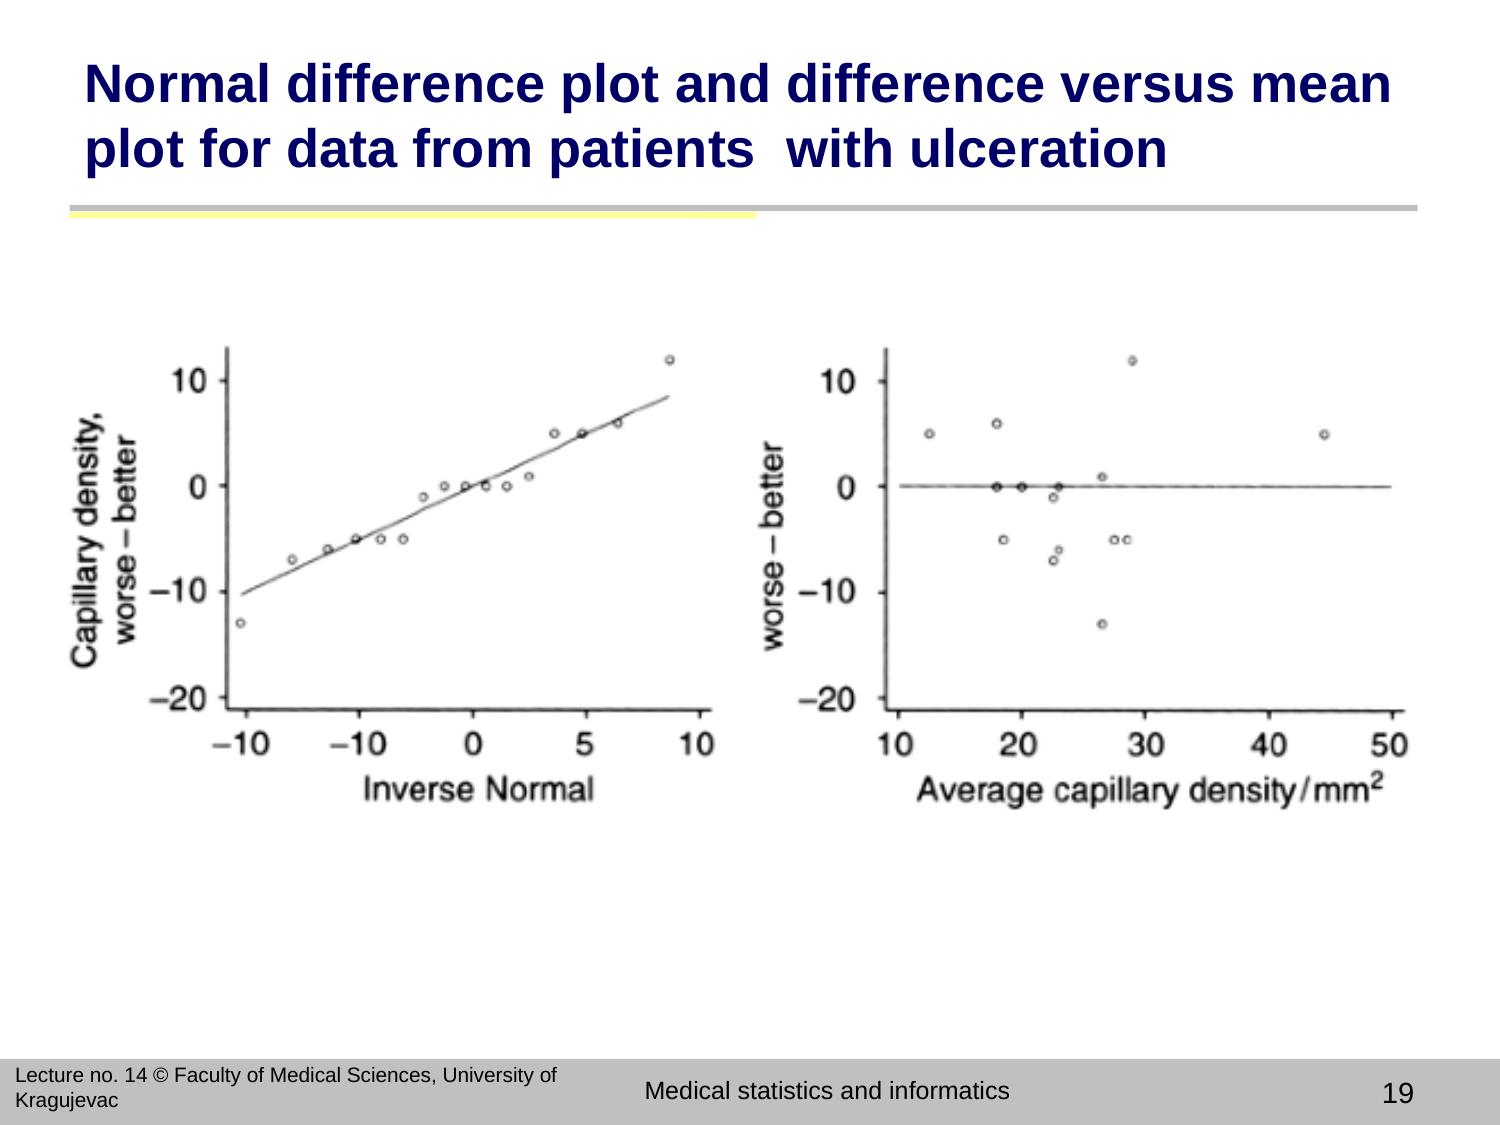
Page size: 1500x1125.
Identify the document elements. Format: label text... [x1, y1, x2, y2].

slide_number 19 [1164, 1066, 1430, 1125]
title Normal difference plot and difference versus mean plot for data from patients with ulceration [69, 19, 1426, 208]
footer Medical statistics and informatics [512, 1066, 1144, 1125]
picture [64, 344, 1415, 813]
slide_number Lecture no. 14 © Faculty of Medical Sciences, University of Kragujevac [0, 1053, 625, 1108]
